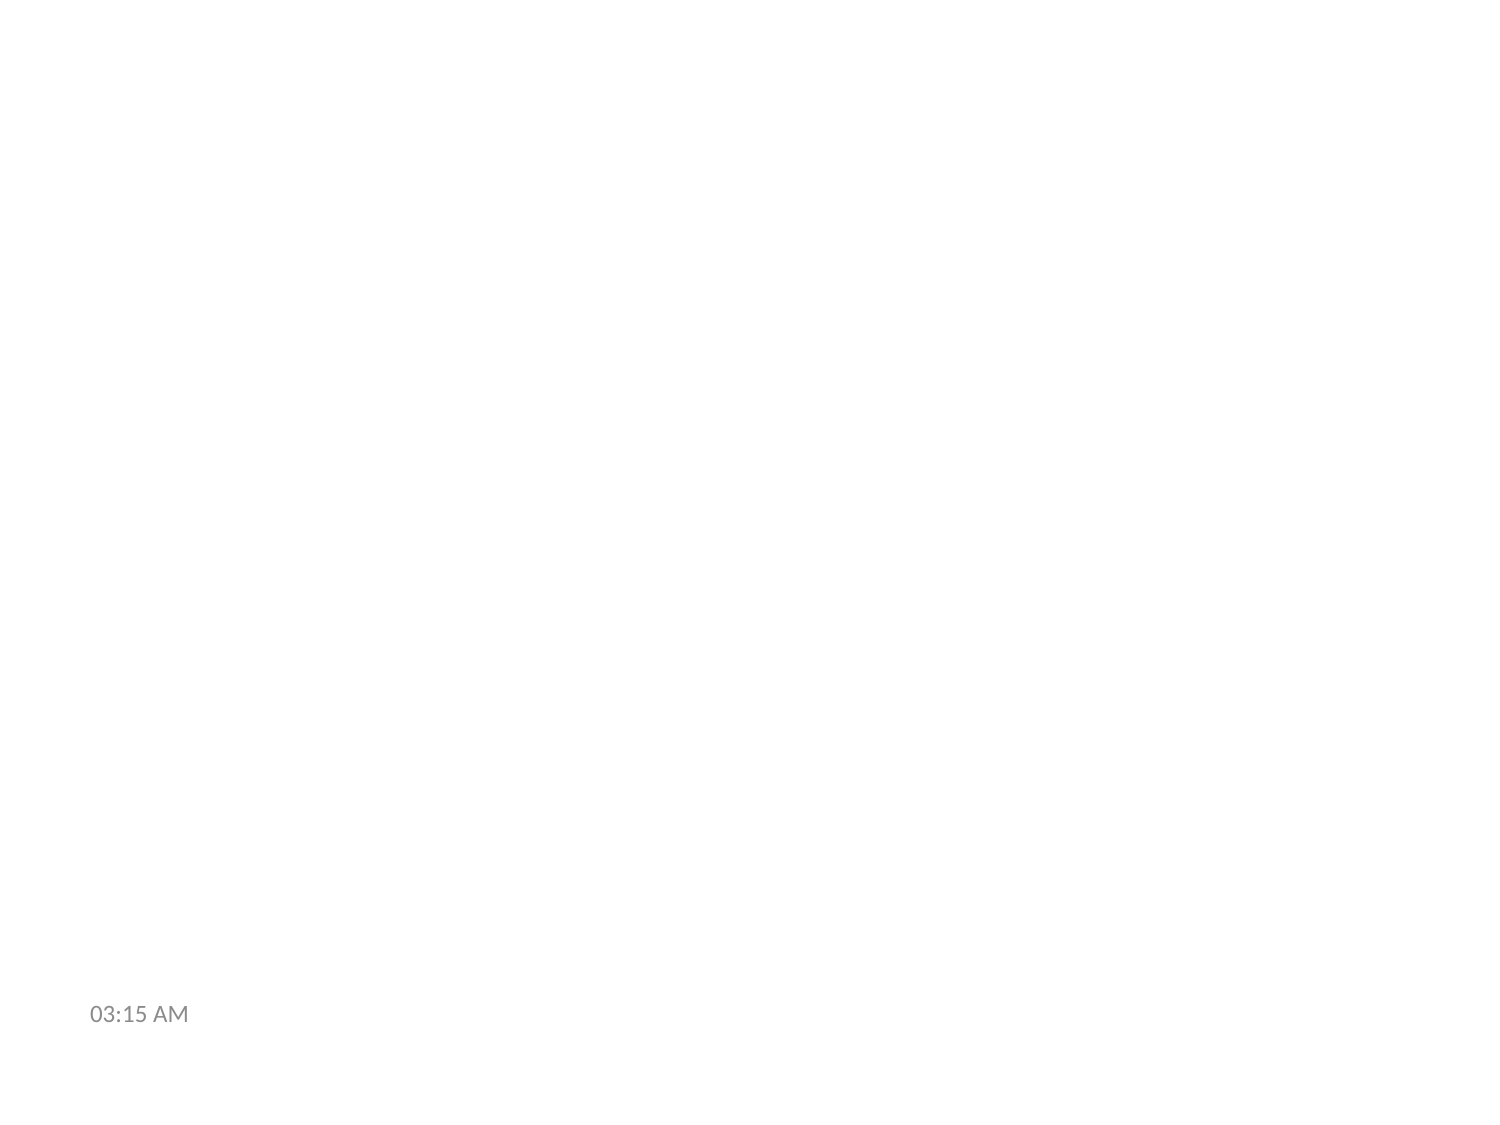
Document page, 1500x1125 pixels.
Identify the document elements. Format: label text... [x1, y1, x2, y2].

text_box 3:35 PM [75, 982, 425, 1043]
